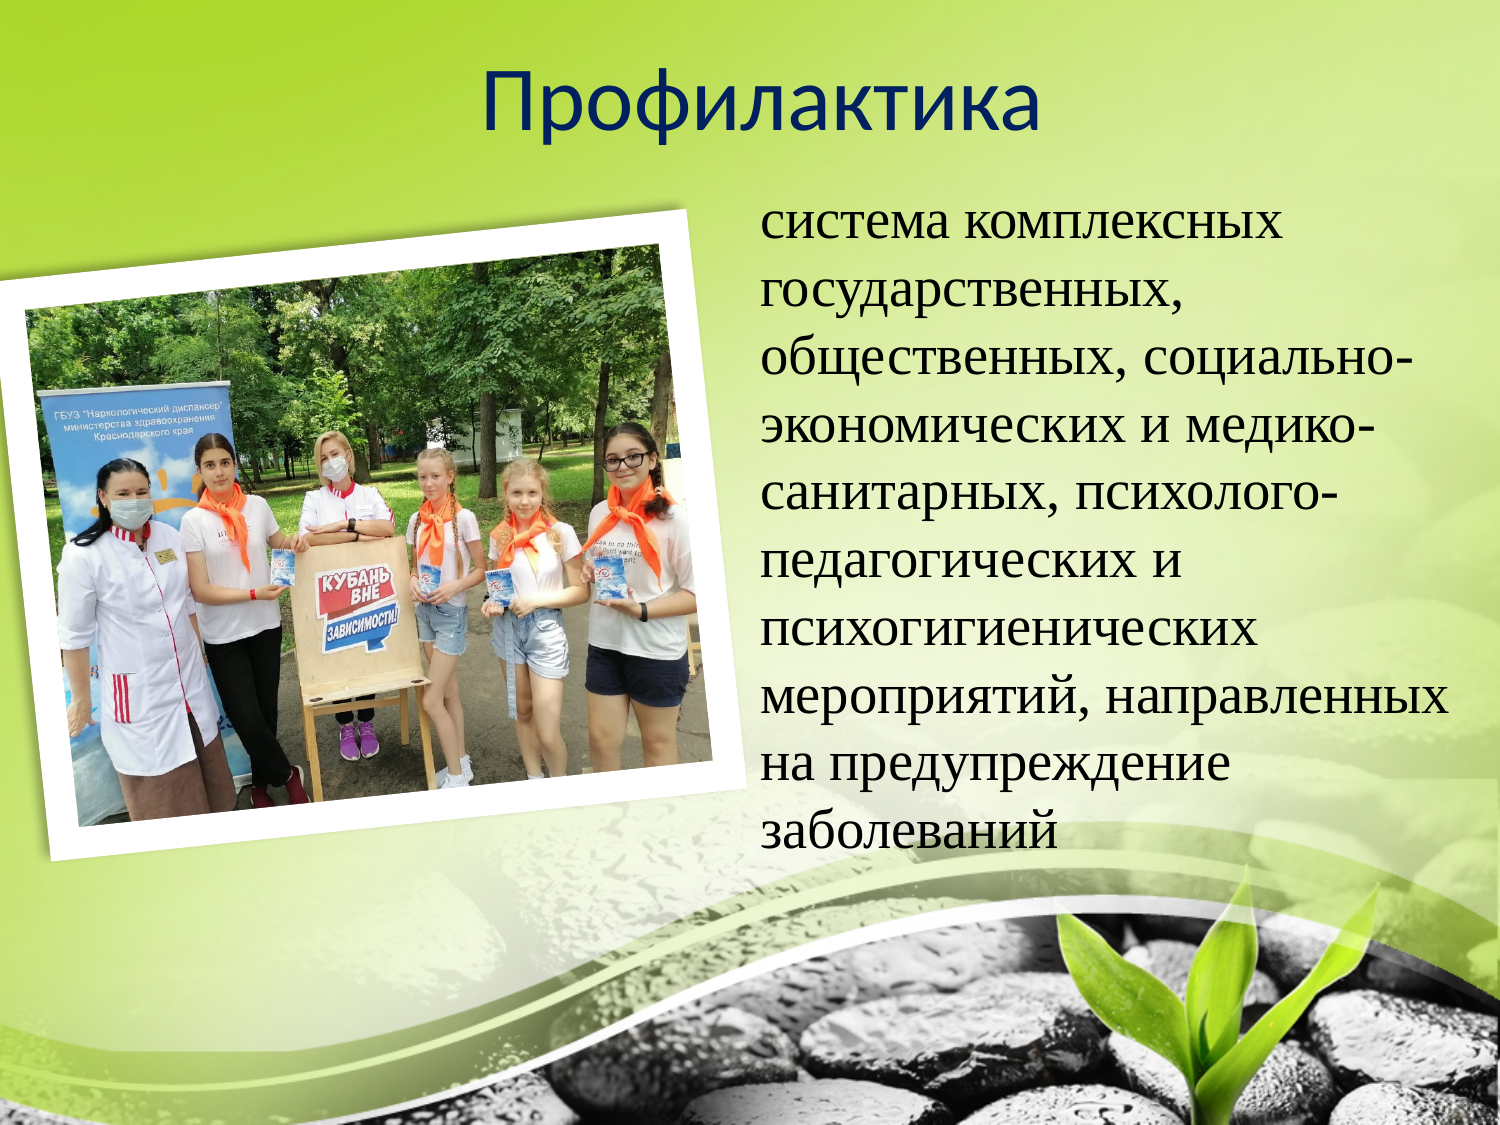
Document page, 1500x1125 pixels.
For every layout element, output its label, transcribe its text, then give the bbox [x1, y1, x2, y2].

title Профилактика [87, 0, 1438, 188]
list система комплексных государственных, общественных, социально-экономических и медико-санитарных, психолого-педагогических и психогигиенических мероприятий, направленных на предупреждение заболеваний [745, 174, 1483, 918]
picture [0, 0, 1500, 1125]
